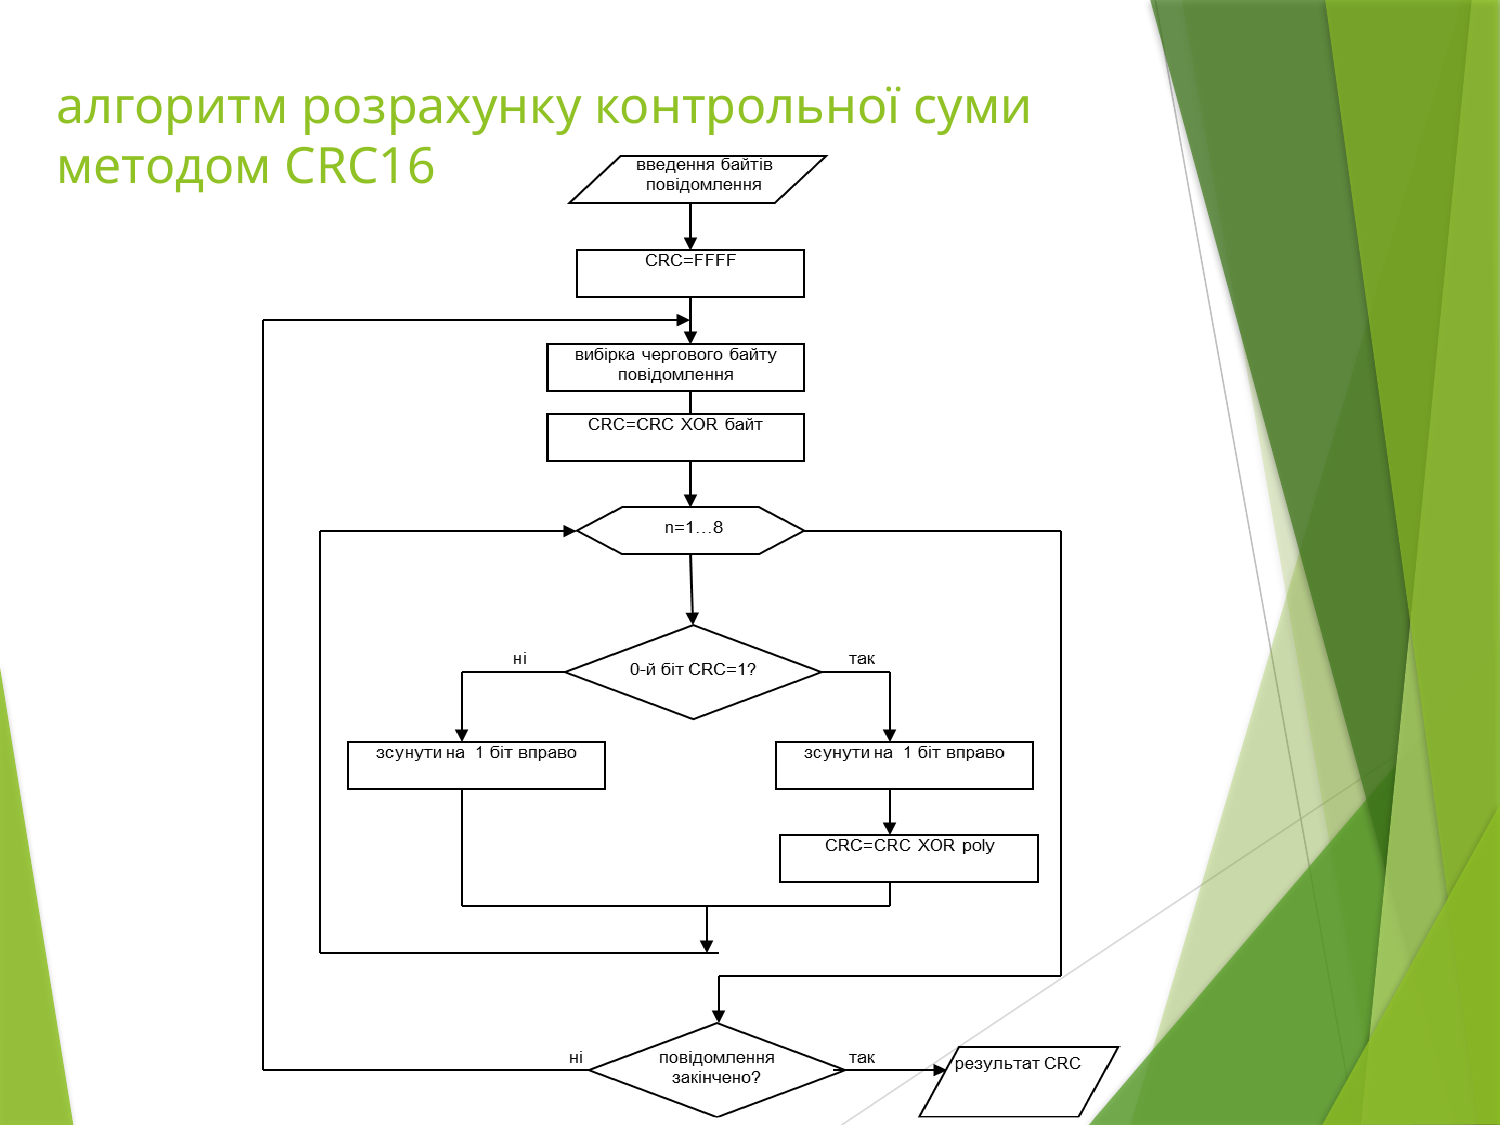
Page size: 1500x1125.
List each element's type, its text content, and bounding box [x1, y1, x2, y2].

picture [262, 148, 1122, 1119]
title алгоритм розрахунку контрольної суми методом CRC16 [41, 66, 1176, 237]
